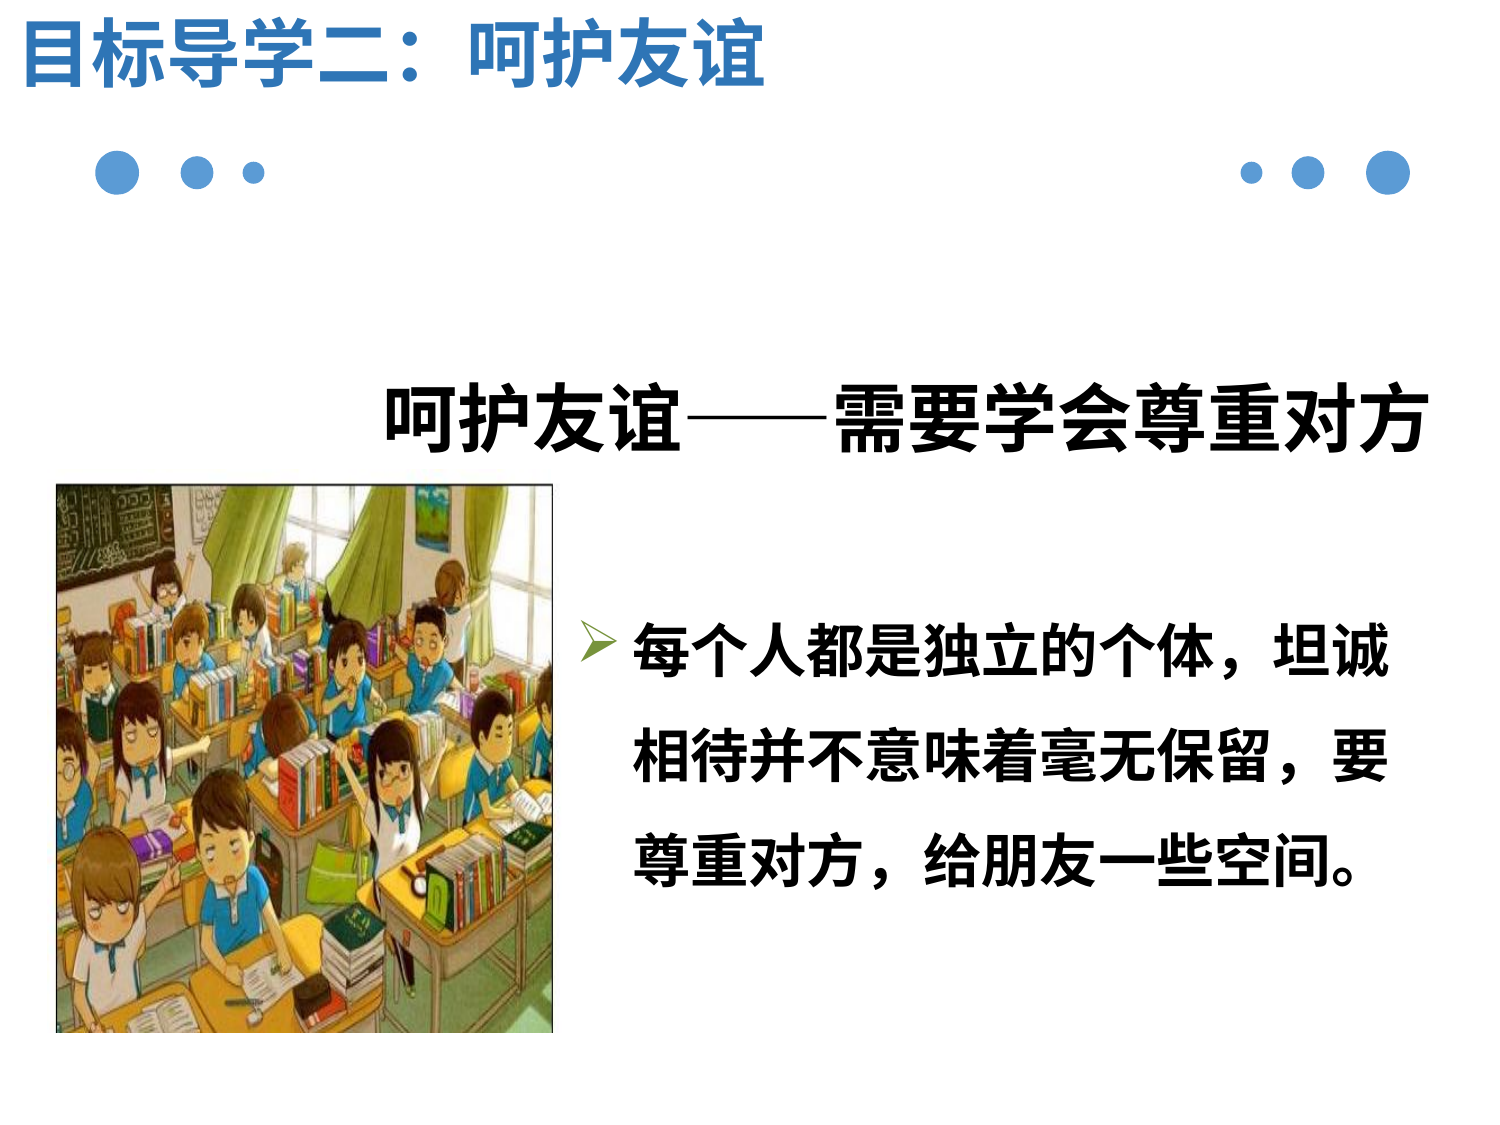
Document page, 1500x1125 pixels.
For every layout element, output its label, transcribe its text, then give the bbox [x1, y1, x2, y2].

text_box 每个人都是独立的个体，坦诚相待并不意味着毫无保留，要尊重对方，给朋友一些空间。 [562, 571, 1459, 902]
text_box 呵护友谊——需要学会尊重对方 [317, 363, 1498, 469]
picture [47, 469, 562, 1033]
text_box 目标导学二：呵护友谊 [2, 0, 782, 104]
